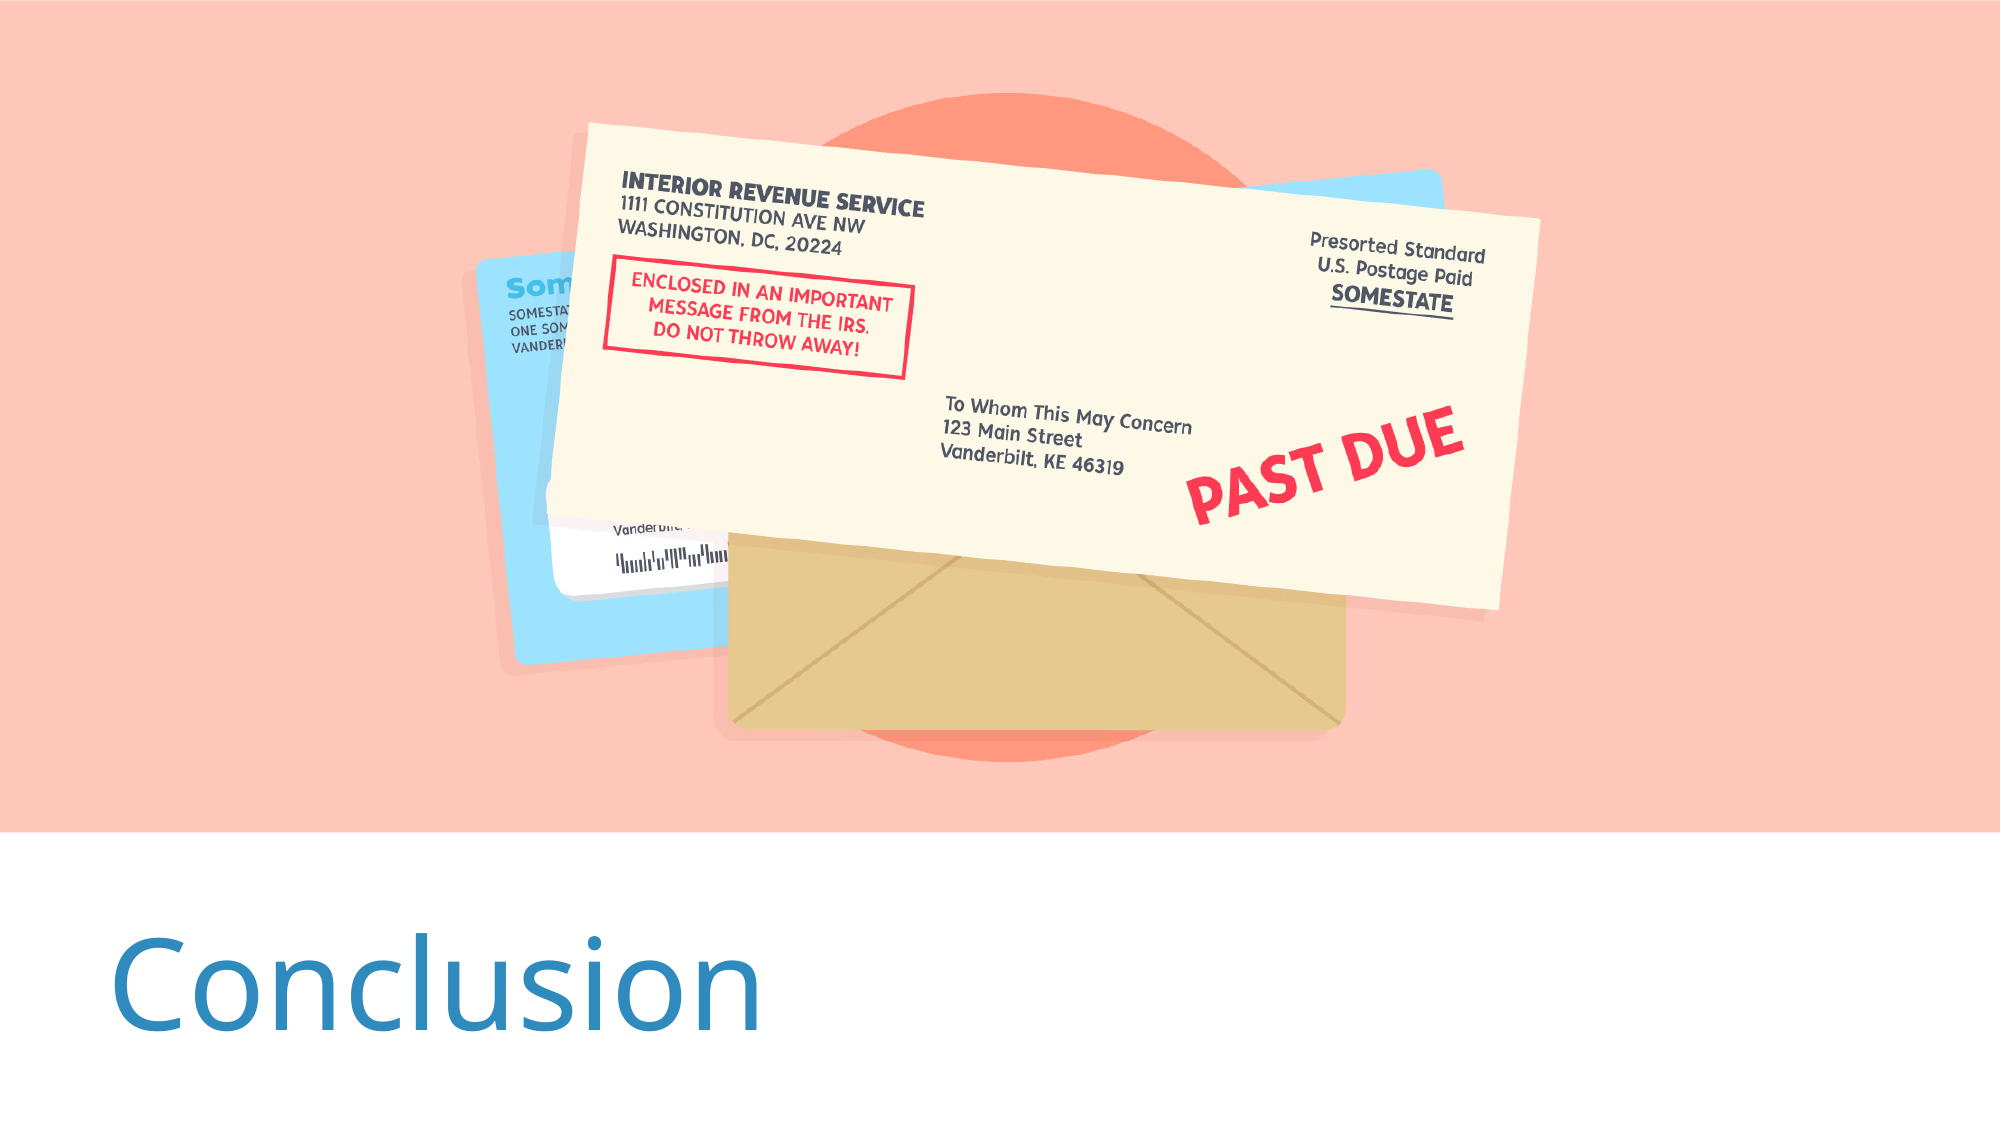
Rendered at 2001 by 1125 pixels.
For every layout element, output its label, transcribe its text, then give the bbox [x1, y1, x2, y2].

text_box [0, 0, 2000, 833]
text_box Conclusion [100, 895, 1900, 1083]
picture [445, 57, 1555, 777]
